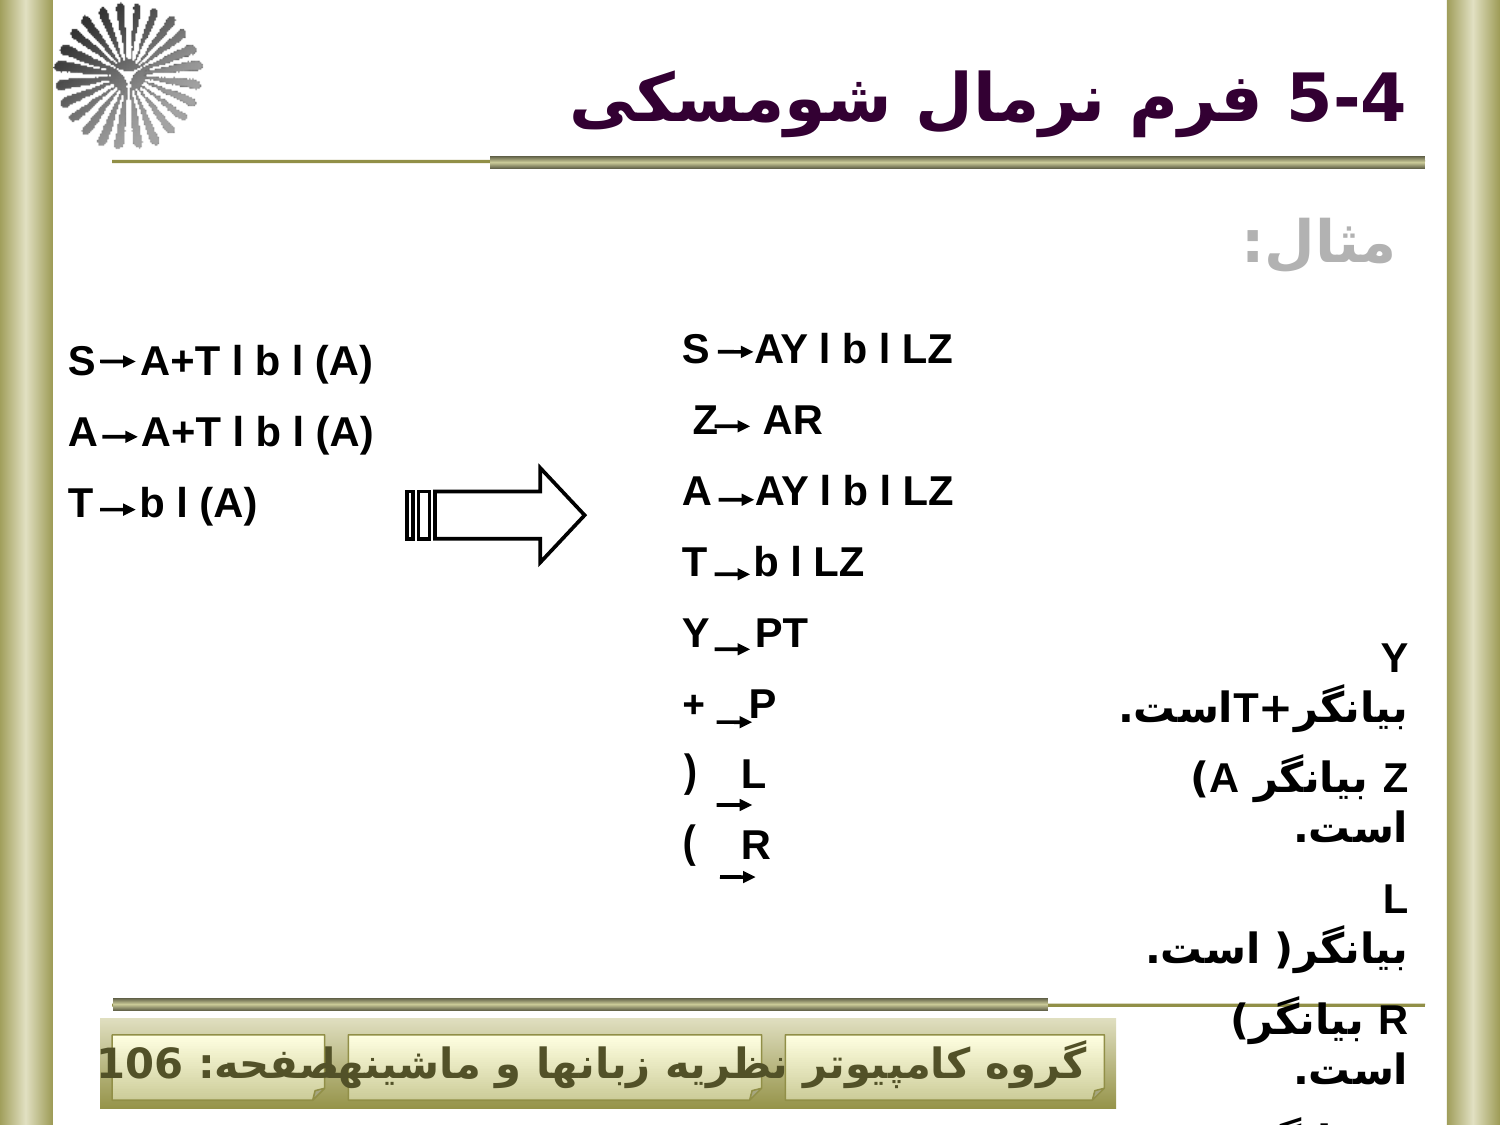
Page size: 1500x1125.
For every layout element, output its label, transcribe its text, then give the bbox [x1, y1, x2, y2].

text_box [52, 314, 1424, 988]
title 5-4 فرم نرمال شومسکی [147, 42, 1423, 147]
text_box مثال: [1163, 196, 1412, 282]
